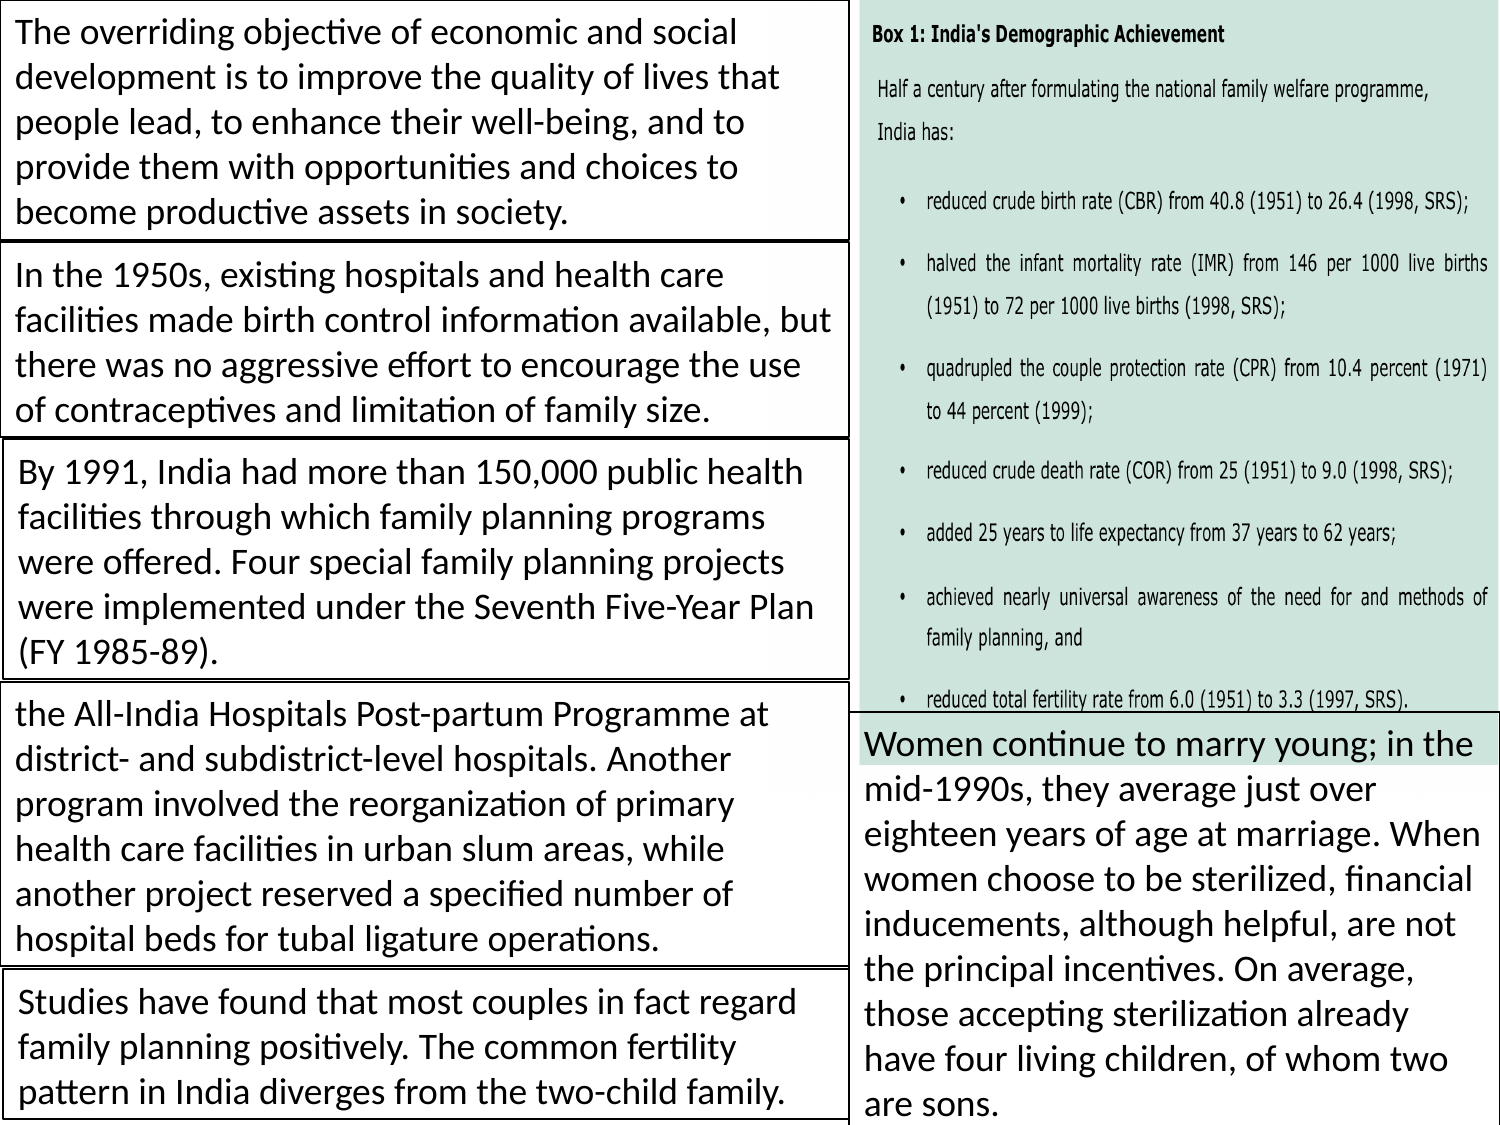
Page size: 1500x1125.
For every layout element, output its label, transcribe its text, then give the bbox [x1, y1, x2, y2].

text_box Women continue to marry young; in the mid-1990s, they average just over eighteen years of age at marriage. When women choose to be sterilized, financial inducements, although helpful, are not the principal incentives. On average, those accepting sterilization already have four living children, of whom two are sons. [849, 806, 1500, 1125]
text_box the All-India Hospitals Post-partum Programme at district- and subdistrict-level hospitals. Another program involved the reorganization of primary health care facilities in urban slum areas, while another project reserved a specified number of hospital beds for tubal ligature operations. [0, 681, 849, 967]
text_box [762, 0, 1500, 799]
text_box In the 1950s, existing hospitals and health care facilities made birth control information available, but there was no aggressive effort to encourage the use of contraceptives and limitation of family size. [0, 242, 757, 438]
text_box By 1991, India had more than 150,000 public health facilities through which family planning programs were offered. Four special family planning projects were implemented under the Seventh Five-Year Plan (FY 1985-89). [3, 439, 757, 679]
text_box Studies have found that most couples in fact regard family planning positively. The common fertility pattern in India diverges from the two-child family. [3, 969, 850, 1120]
text_box The overriding objective of economic and social development is to improve the quality of lives that people lead, to enhance their well-being, and to provide them with opportunities and choices to become productive assets in society. [0, 0, 760, 240]
